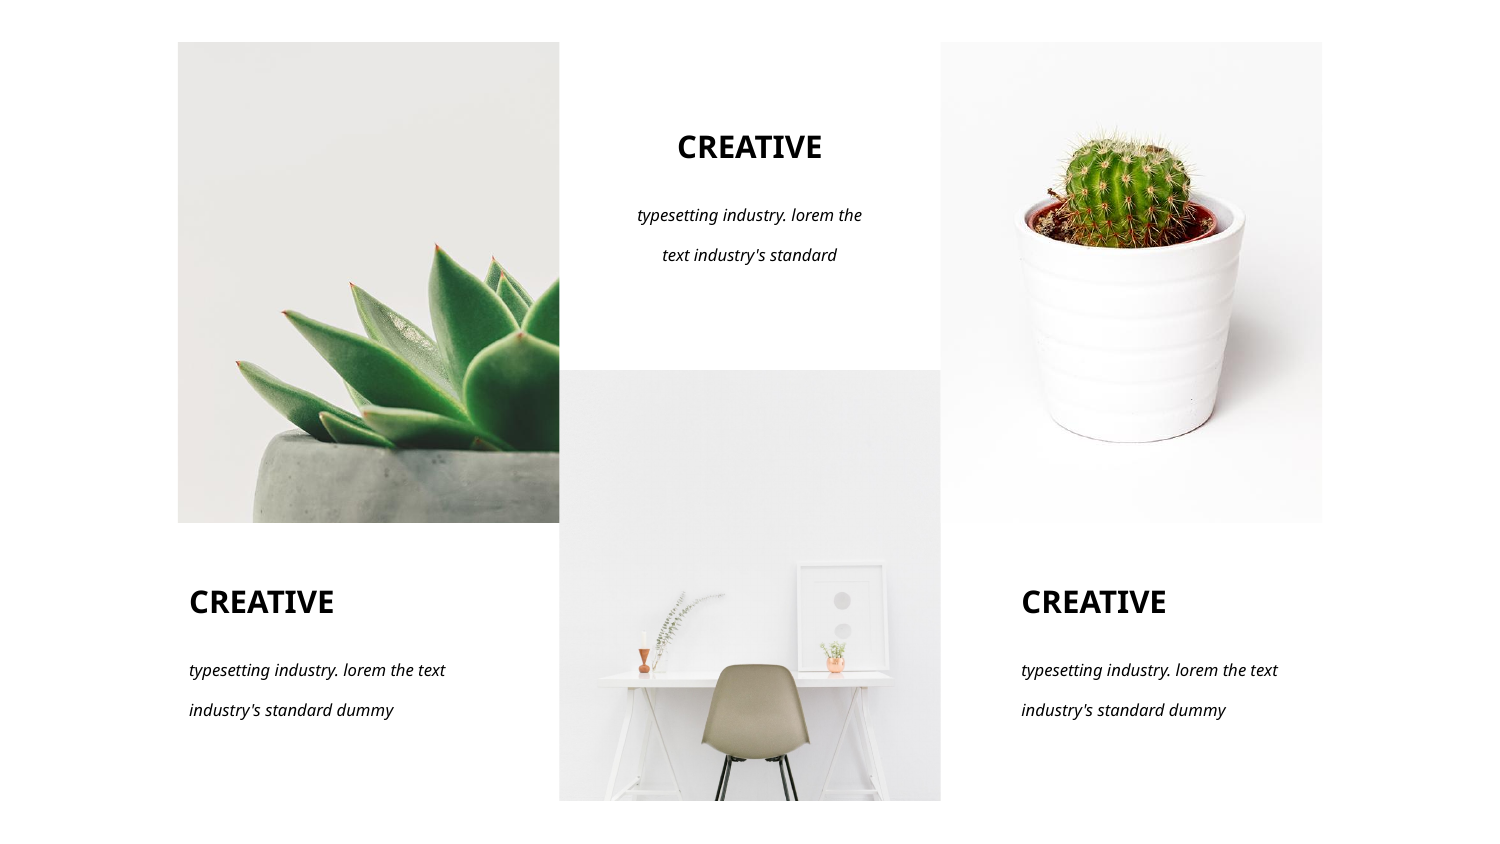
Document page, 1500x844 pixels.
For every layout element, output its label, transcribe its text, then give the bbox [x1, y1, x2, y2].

text_box CREATIVE [626, 121, 874, 171]
text_box typesetting industry. lorem the text industry's standard [610, 179, 890, 250]
picture [177, 42, 1323, 802]
text_box typesetting industry. lorem the text industry's standard dummy [177, 634, 490, 705]
text_box typesetting industry. lorem the text industry's standard dummy [1010, 634, 1322, 705]
text_box CREATIVE [177, 576, 426, 626]
text_box CREATIVE [1010, 576, 1258, 626]
